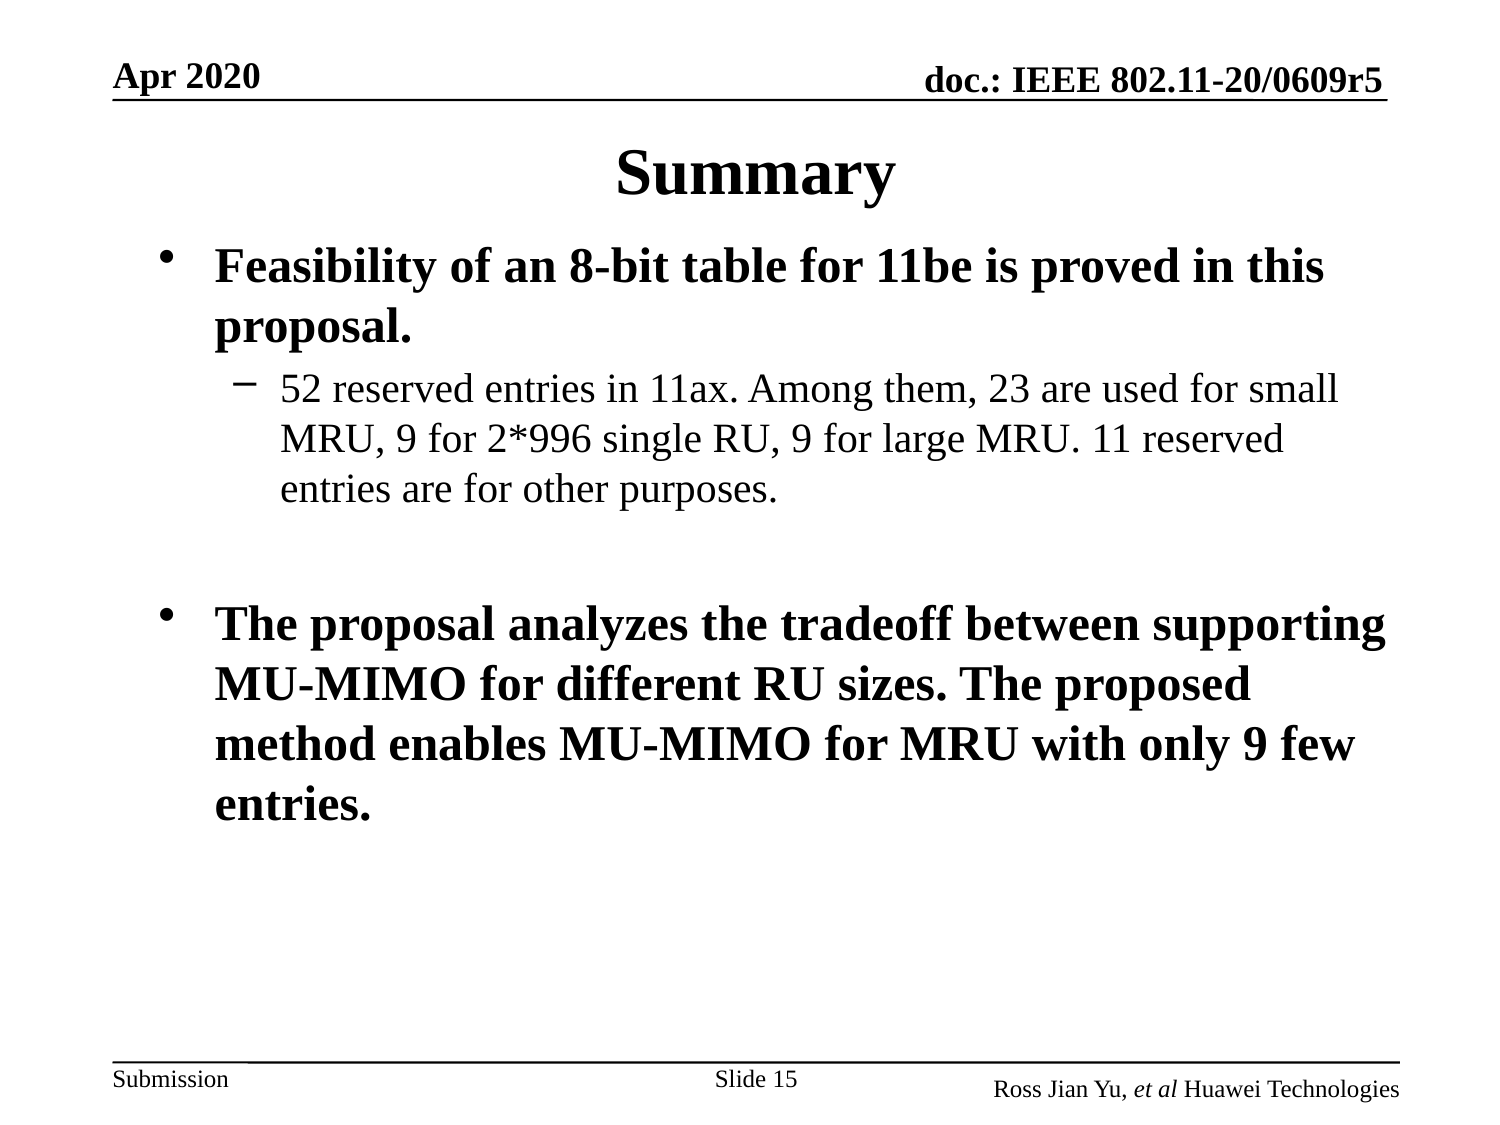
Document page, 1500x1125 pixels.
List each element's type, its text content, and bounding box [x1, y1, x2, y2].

list Feasibility of an 8-bit table for 11be is proved in this proposal. 52 reserved entries in 11ax. Among them, 23 are used for small MRU, 9 for 2*996 single RU, 9 for large MRU. 11 reserved entries are for other purposes. The proposal analyzes the tradeoff between supporting MU-MIMO for different RU sizes. The proposed method enables MU-MIMO for MRU with only 9 few entries. [142, 224, 1419, 1001]
slide_number Slide 15 [712, 1061, 800, 1093]
text_box Summary [99, 124, 1413, 212]
